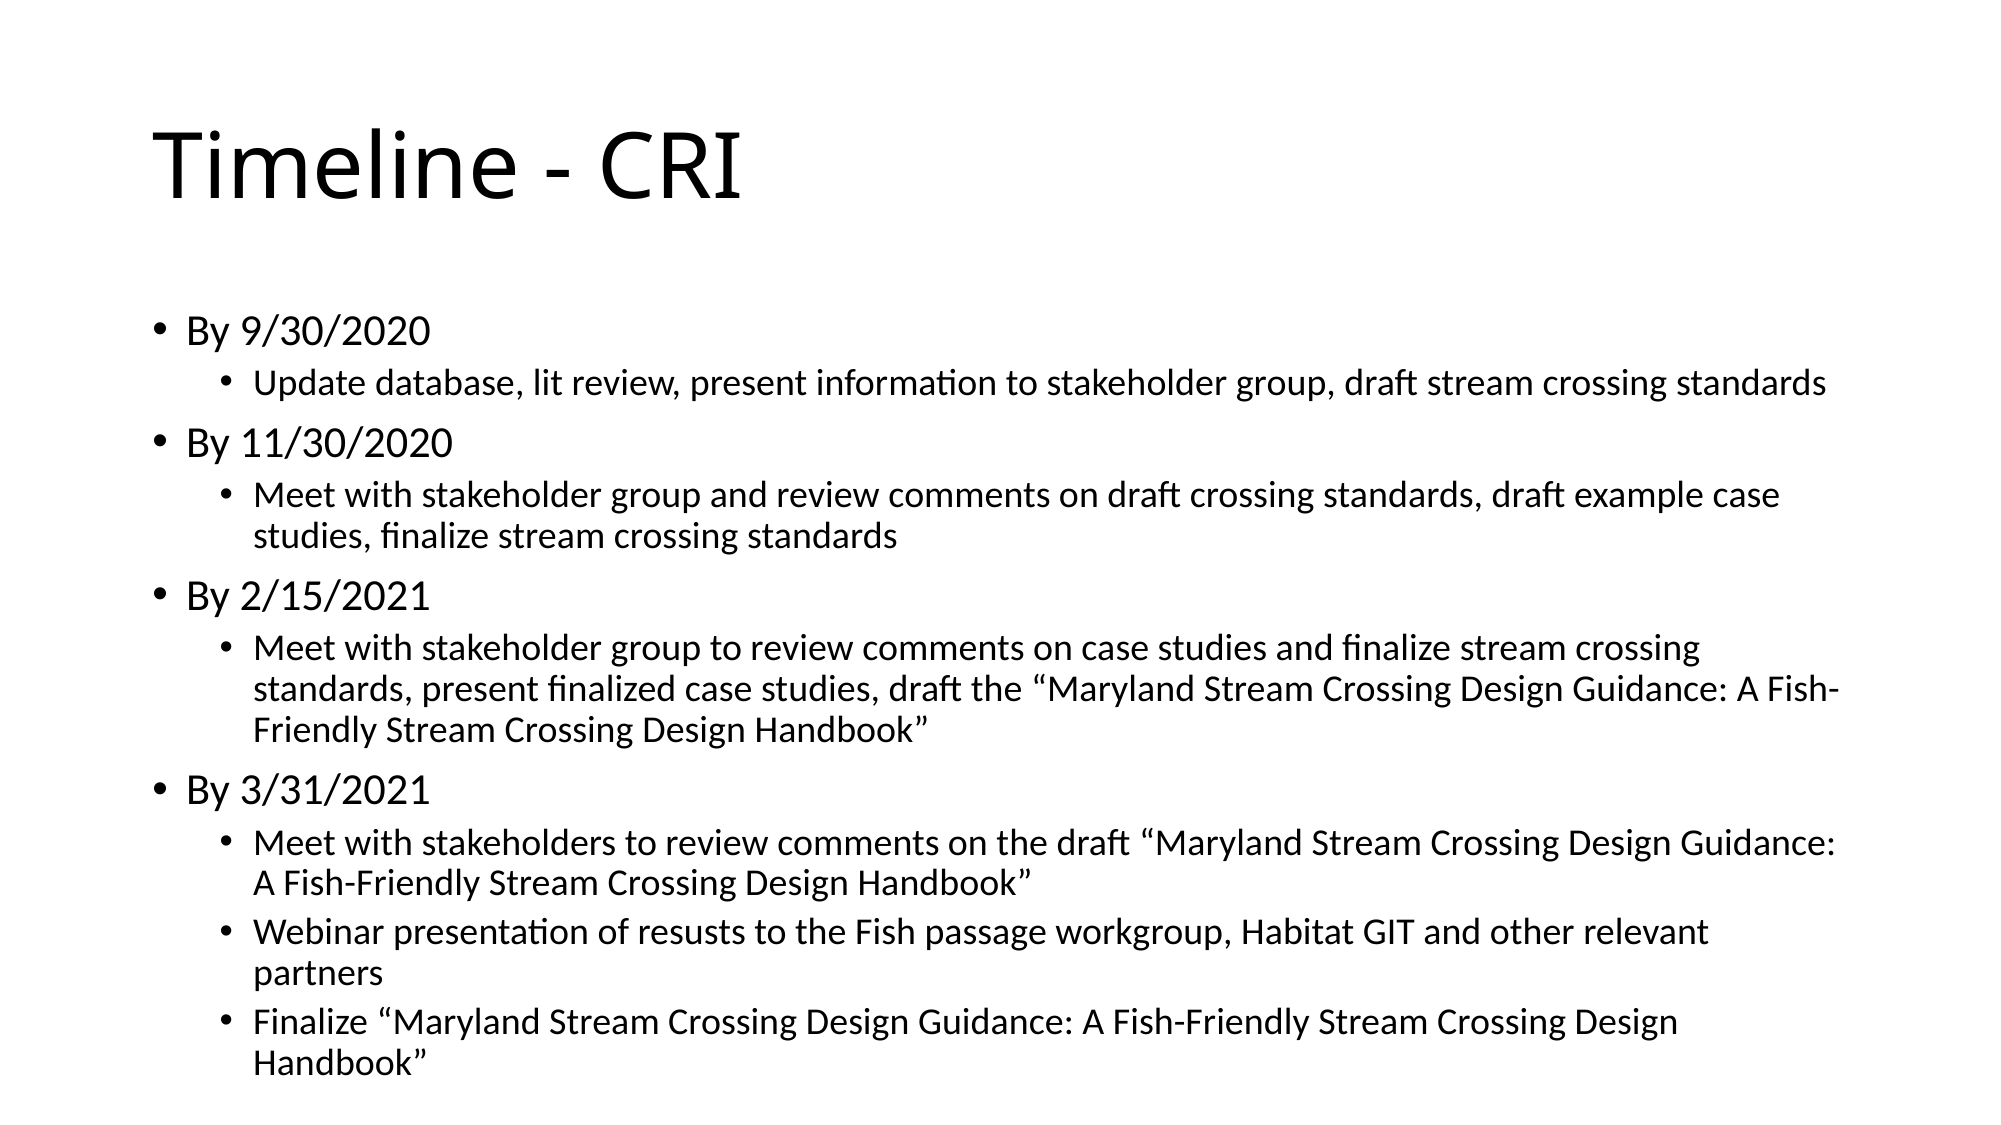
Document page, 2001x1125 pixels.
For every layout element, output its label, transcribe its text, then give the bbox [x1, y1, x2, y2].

list By 9/30/2020 Update database, lit review, present information to stakeholder group, draft stream crossing standards By 11/30/2020 Meet with stakeholder group and review comments on draft crossing standards, draft example case studies, finalize stream crossing standards By 2/15/2021 Meet with stakeholder group to review comments on case studies and finalize stream crossing standards, present finalized case studies, draft the “Maryland Stream Crossing Design Guidance: A Fish-Friendly Stream Crossing Design Handbook” By 3/31/2021 Meet with stakeholders to review comments on the draft “Maryland Stream Crossing Design Guidance: A Fish-Friendly Stream Crossing Design Handbook” Webinar presentation of resusts to the Fish passage workgroup, Habitat GIT and other relevant partners Finalize “Maryland Stream Crossing Design Guidance: A Fish-Friendly Stream Crossing Design Handbook” [137, 299, 1863, 1100]
title Timeline - CRI [137, 59, 1863, 278]
